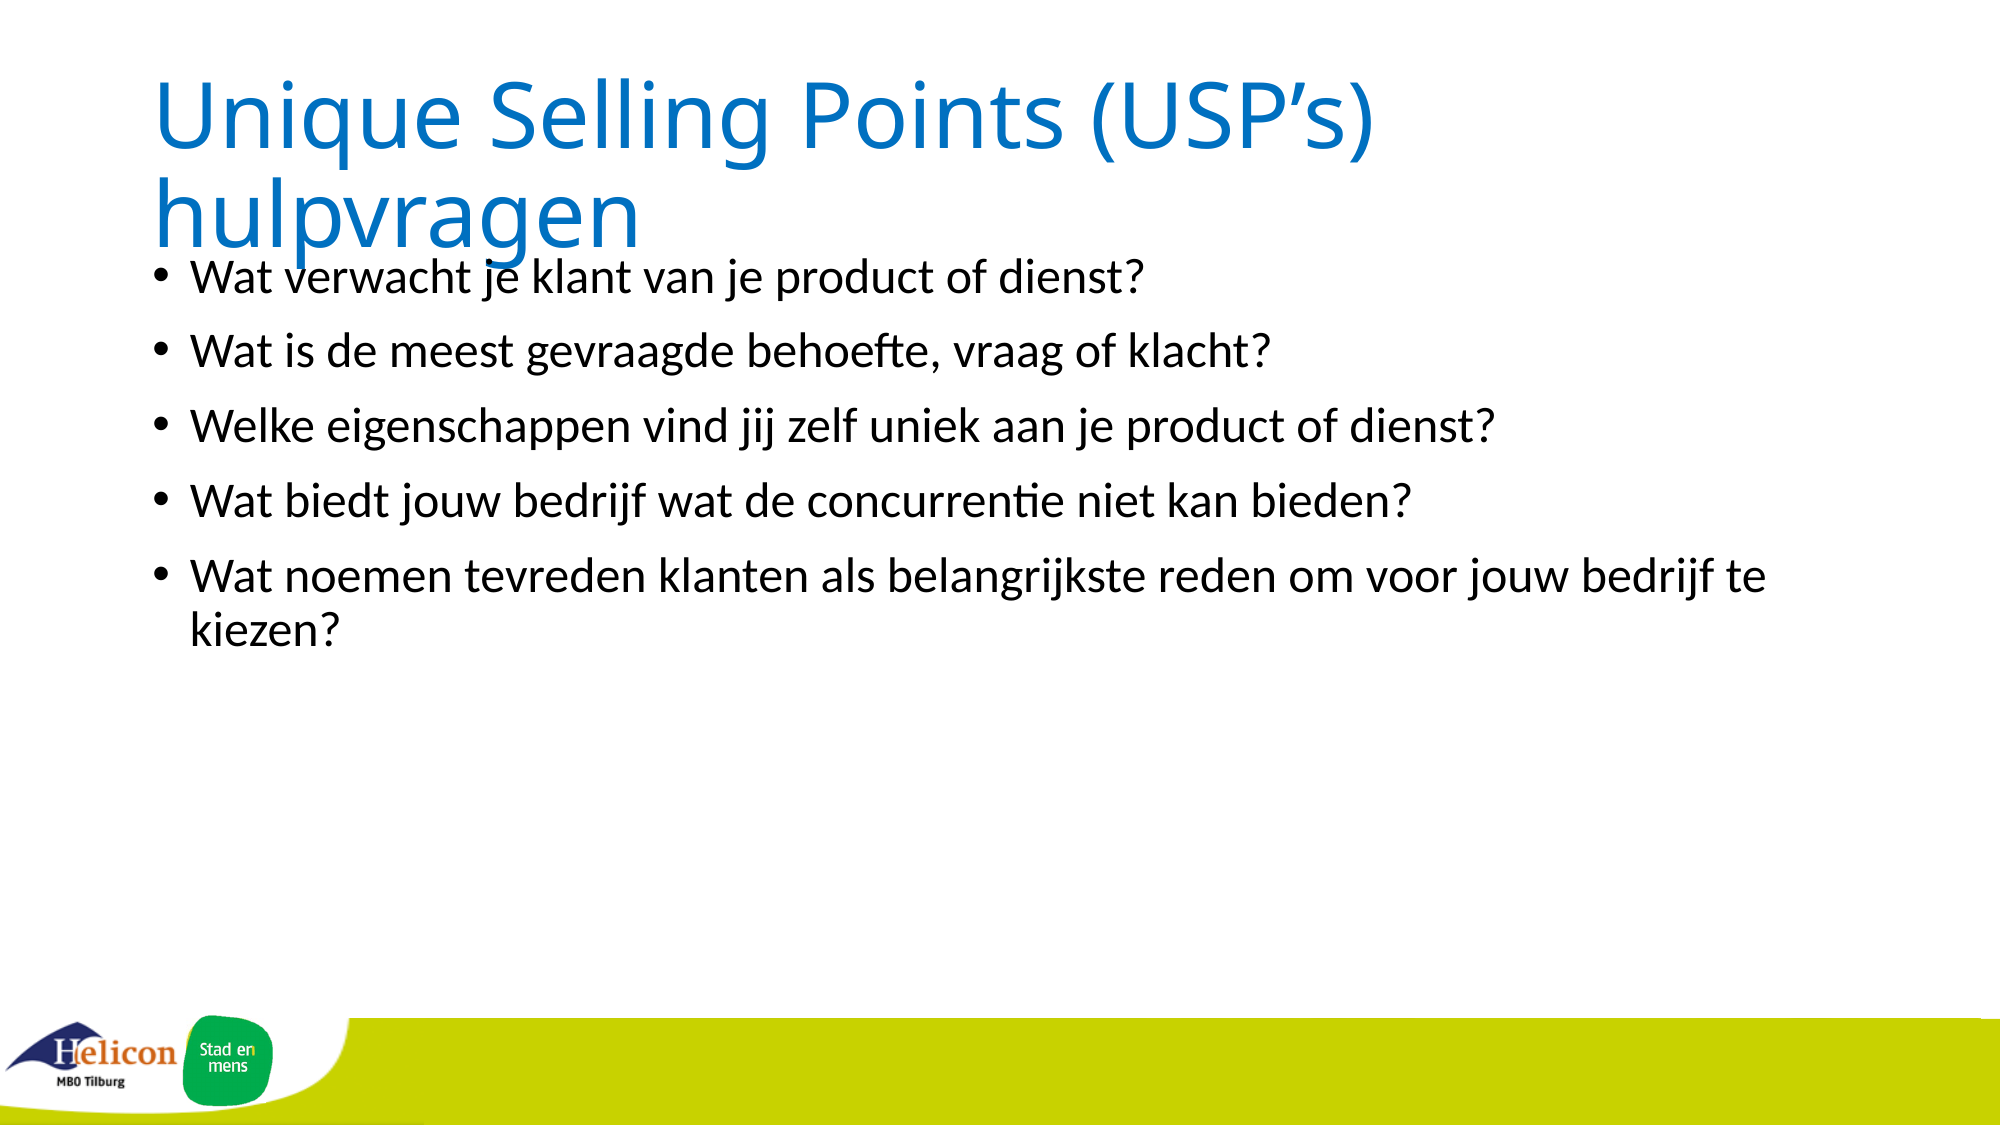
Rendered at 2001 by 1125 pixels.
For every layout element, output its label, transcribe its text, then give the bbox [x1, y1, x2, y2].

title Unique Selling Points (USP’s) hulpvragen [137, 59, 1863, 242]
picture [0, 1013, 424, 1125]
list Wat verwacht je klant van je product of dienst? Wat is de meest gevraagde behoefte, vraag of klacht? Welke eigenschappen vind jij zelf uniek aan je product of dienst? Wat biedt jouw bedrijf wat de concurrentie niet kan bieden? Wat noemen tevreden klanten als belangrijkste reden om voor jouw bedrijf te kiezen? [137, 242, 1863, 957]
